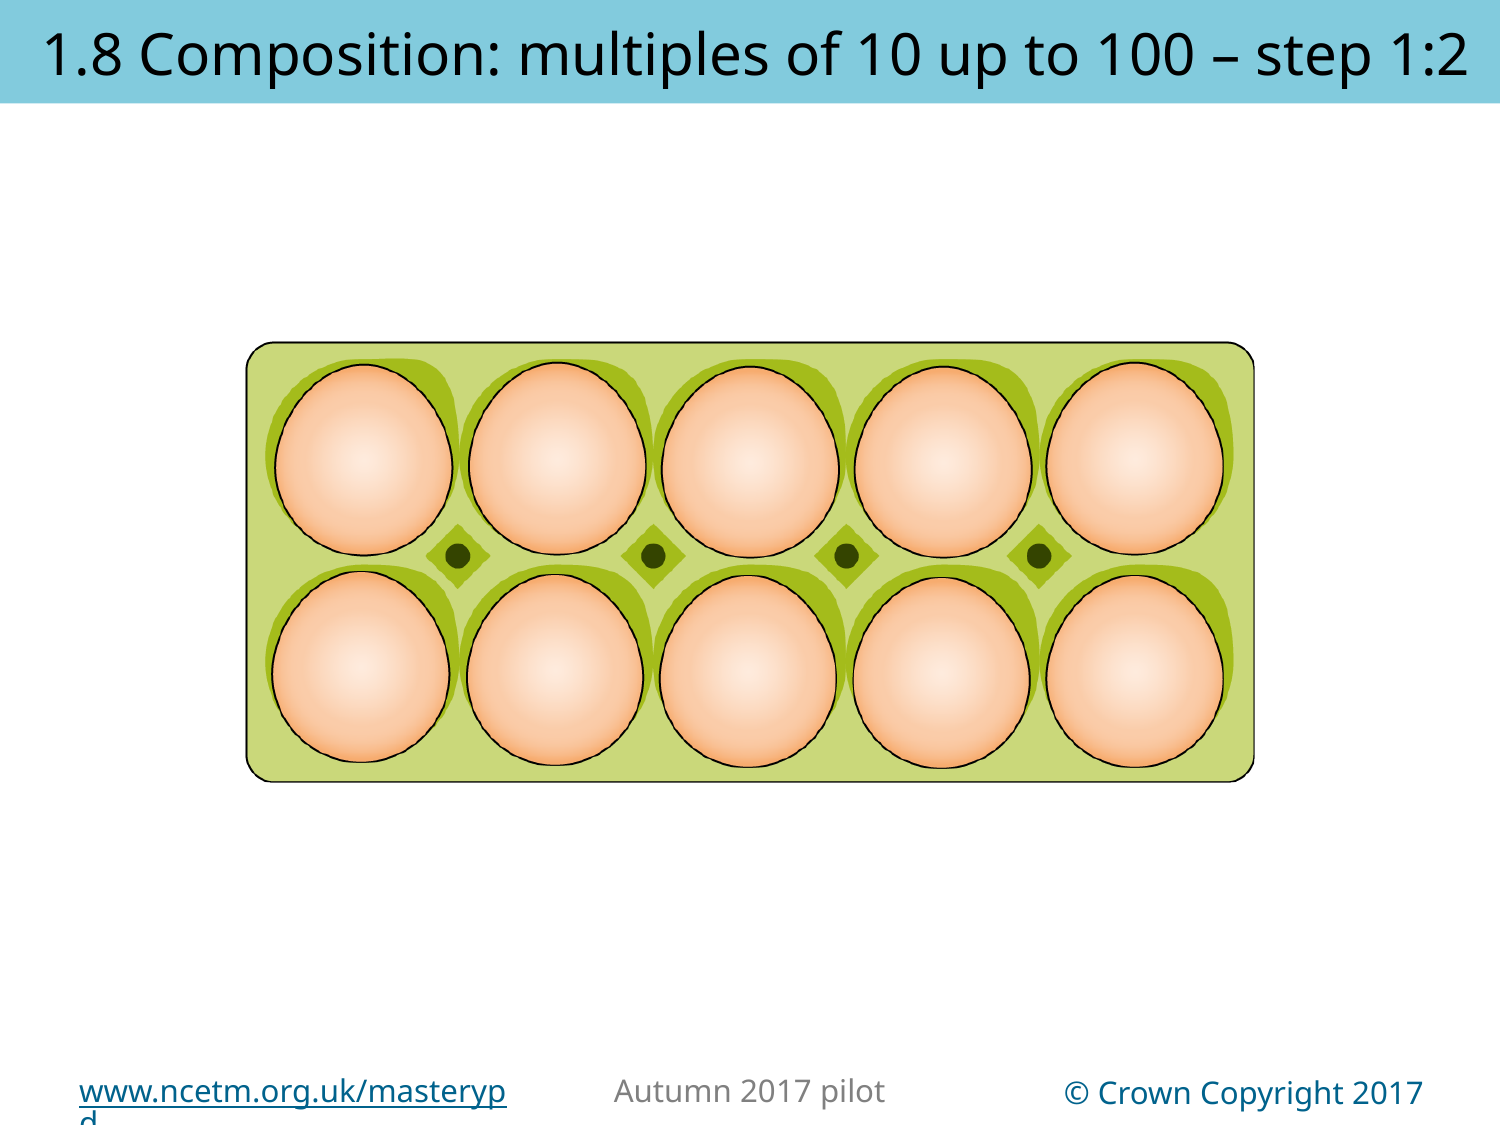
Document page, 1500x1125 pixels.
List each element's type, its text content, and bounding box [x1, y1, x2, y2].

picture [245, 338, 1255, 784]
list 1.8 Composition: multiples of 10 up to 100 – step 1:2 [0, 0, 1500, 104]
